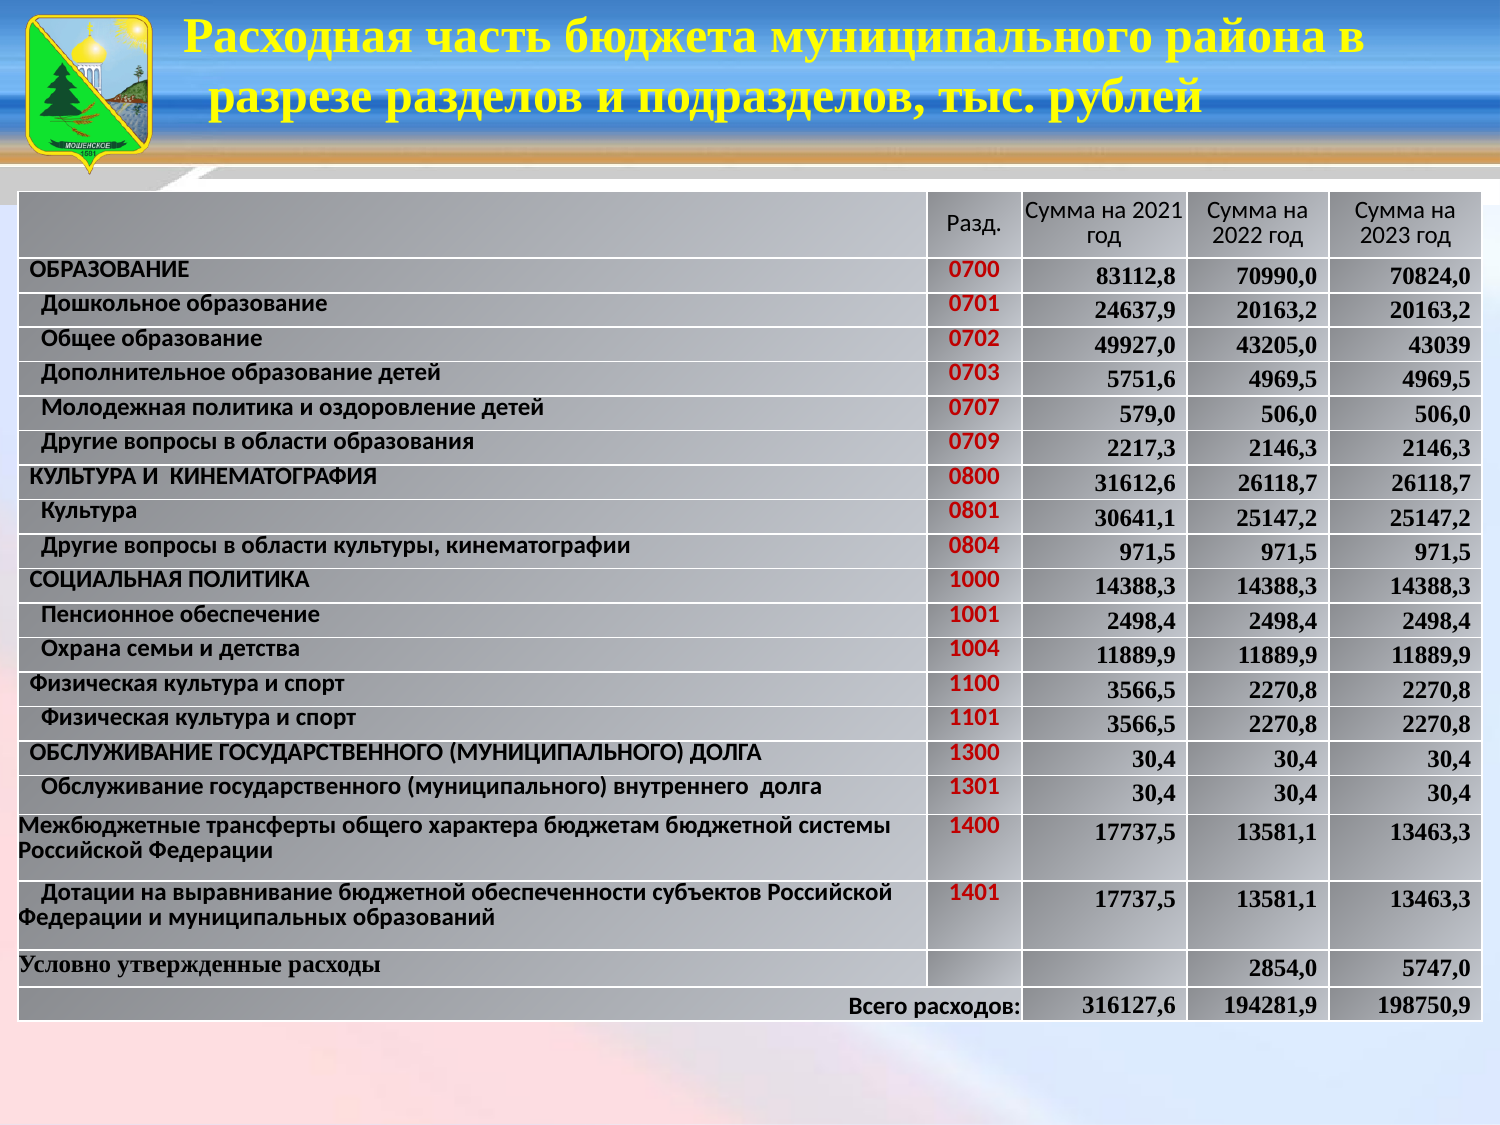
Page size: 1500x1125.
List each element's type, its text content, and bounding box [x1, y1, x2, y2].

table_header Сумма на 2023 год [1330, 192, 1481, 257]
table_cell 1101 [928, 707, 1021, 740]
table_cell Межбюджетные трансферты общего характера бюджетам бюджетной системы Российской Федерации [19, 815, 926, 880]
table_cell [928, 951, 1021, 986]
table_cell Другие вопросы в области образования [19, 431, 926, 464]
table_cell 30,4 [1330, 776, 1481, 814]
table_cell 316127,6 [1023, 988, 1186, 1020]
table_cell 2854,0 [1188, 951, 1328, 986]
table_cell ОБРАЗОВАНИЕ [19, 259, 926, 292]
table_cell ОБСЛУЖИВАНИЕ ГОСУДАРСТВЕННОГО (МУНИЦИПАЛЬНОГО) ДОЛГА [19, 742, 926, 775]
table_cell 11889,9 [1023, 638, 1186, 671]
table_cell Условно утвержденные расходы [19, 951, 926, 986]
table_cell 971,5 [1188, 535, 1328, 568]
table_cell 25147,2 [1188, 500, 1328, 533]
table_cell 30641,1 [1023, 500, 1186, 533]
table_cell Дотации на выравнивание бюджетной обеспеченности субъектов Российской Федерации и муниципальных образований [19, 882, 926, 949]
table_cell 1000 [928, 569, 1021, 602]
table_cell 1300 [928, 742, 1021, 775]
table_cell 2217,3 [1023, 431, 1186, 464]
table_cell 43039 [1330, 328, 1481, 361]
table_cell 20163,2 [1188, 294, 1328, 326]
table_cell 1401 [928, 882, 1021, 949]
table_cell 971,5 [1023, 535, 1186, 568]
table_header [19, 192, 926, 257]
table_cell 1001 [928, 604, 1021, 637]
table_cell 2270,8 [1188, 673, 1328, 706]
table_cell 14388,3 [1023, 569, 1186, 602]
table_cell 2498,4 [1330, 604, 1481, 637]
table_cell 24637,9 [1023, 294, 1186, 326]
table_cell 0702 [928, 328, 1021, 361]
table_header Разд. [928, 192, 1021, 257]
table_cell 579,0 [1023, 397, 1186, 430]
table_cell 4969,5 [1330, 362, 1481, 395]
table_cell 2146,3 [1188, 431, 1328, 464]
table_cell 49927,0 [1023, 328, 1186, 361]
table_cell 2146,3 [1330, 431, 1481, 464]
table_cell 2498,4 [1188, 604, 1328, 637]
table_cell Культура [19, 500, 926, 533]
text_box Расходная часть бюджета муниципального района в разрезе разделов и подразделов, тыс. рублей [0, 0, 1442, 130]
table_cell 70990,0 [1188, 259, 1328, 292]
table_cell Физическая культура и спорт [19, 707, 926, 740]
table_cell 30,4 [1188, 776, 1328, 814]
table_cell 0700 [928, 259, 1021, 292]
table_cell 13463,3 [1330, 882, 1481, 949]
table_cell 0701 [928, 294, 1021, 326]
table_cell 13581,1 [1188, 815, 1328, 880]
table_cell 30,4 [1023, 776, 1186, 814]
table_cell 30,4 [1023, 742, 1186, 775]
table_cell 0703 [928, 362, 1021, 395]
table_cell 2270,8 [1330, 673, 1481, 706]
table_cell 30,4 [1188, 742, 1328, 775]
table_cell 1100 [928, 673, 1021, 706]
table_cell 17737,5 [1023, 815, 1186, 880]
table_cell 506,0 [1188, 397, 1328, 430]
table_cell СОЦИАЛЬНАЯ ПОЛИТИКА [19, 569, 926, 602]
table_cell 0801 [928, 500, 1021, 533]
table_cell Другие вопросы в области культуры, кинематографии [19, 535, 926, 568]
table_cell Всего расходов: [19, 988, 1021, 1020]
table_cell 25147,2 [1330, 500, 1481, 533]
table_cell Молодежная политика и оздоровление детей [19, 397, 926, 430]
table_cell 70824,0 [1330, 259, 1481, 292]
table_cell 194281,9 [1188, 988, 1328, 1020]
table_cell 2270,8 [1330, 707, 1481, 740]
table_cell Охрана семьи и детства [19, 638, 926, 671]
table_cell 971,5 [1330, 535, 1481, 568]
table_cell 1400 [928, 815, 1021, 880]
table_cell Обслуживание государственного (муниципального) внутреннего долга [19, 776, 926, 814]
table_cell 3566,5 [1023, 707, 1186, 740]
table_cell 5751,6 [1023, 362, 1186, 395]
table_cell 20163,2 [1330, 294, 1481, 326]
table_cell 13463,3 [1330, 815, 1481, 880]
table_cell Физическая культура и спорт [19, 673, 926, 706]
table_cell 3566,5 [1023, 673, 1186, 706]
table_cell 43205,0 [1188, 328, 1328, 361]
table_cell 0800 [928, 466, 1021, 499]
table_cell 2498,4 [1023, 604, 1186, 637]
table_cell 1301 [928, 776, 1021, 814]
table_cell 11889,9 [1330, 638, 1481, 671]
table_cell Дополнительное образование детей [19, 362, 926, 395]
table_header Сумма на 2021 год [1023, 192, 1186, 257]
table_cell Общее образование [19, 328, 926, 361]
table_cell 506,0 [1330, 397, 1481, 430]
table_cell 0804 [928, 535, 1021, 568]
table_cell 0707 [928, 397, 1021, 430]
table_cell 14388,3 [1188, 569, 1328, 602]
table_cell 17737,5 [1023, 882, 1186, 949]
table_cell [1023, 951, 1186, 986]
table_cell 26118,7 [1188, 466, 1328, 499]
table_cell 13581,1 [1188, 882, 1328, 949]
table_cell 26118,7 [1330, 466, 1481, 499]
table_cell 0709 [928, 431, 1021, 464]
picture [0, 0, 1500, 1125]
table_header Сумма на 2022 год [1188, 192, 1328, 257]
table_cell 31612,6 [1023, 466, 1186, 499]
table_cell 30,4 [1330, 742, 1481, 775]
table_cell 4969,5 [1188, 362, 1328, 395]
table_cell КУЛЬТУРА И КИНЕМАТОГРАФИЯ [19, 466, 926, 499]
table_cell 1004 [928, 638, 1021, 671]
table_cell 14388,3 [1330, 569, 1481, 602]
table_cell Пенсионное обеспечение [19, 604, 926, 637]
table_cell 2270,8 [1188, 707, 1328, 740]
table_cell 198750,9 [1330, 988, 1481, 1020]
table_cell Дошкольное образование [19, 294, 926, 326]
table_cell 5747,0 [1330, 951, 1481, 986]
table_cell 83112,8 [1023, 259, 1186, 292]
table_cell 11889,9 [1188, 638, 1328, 671]
